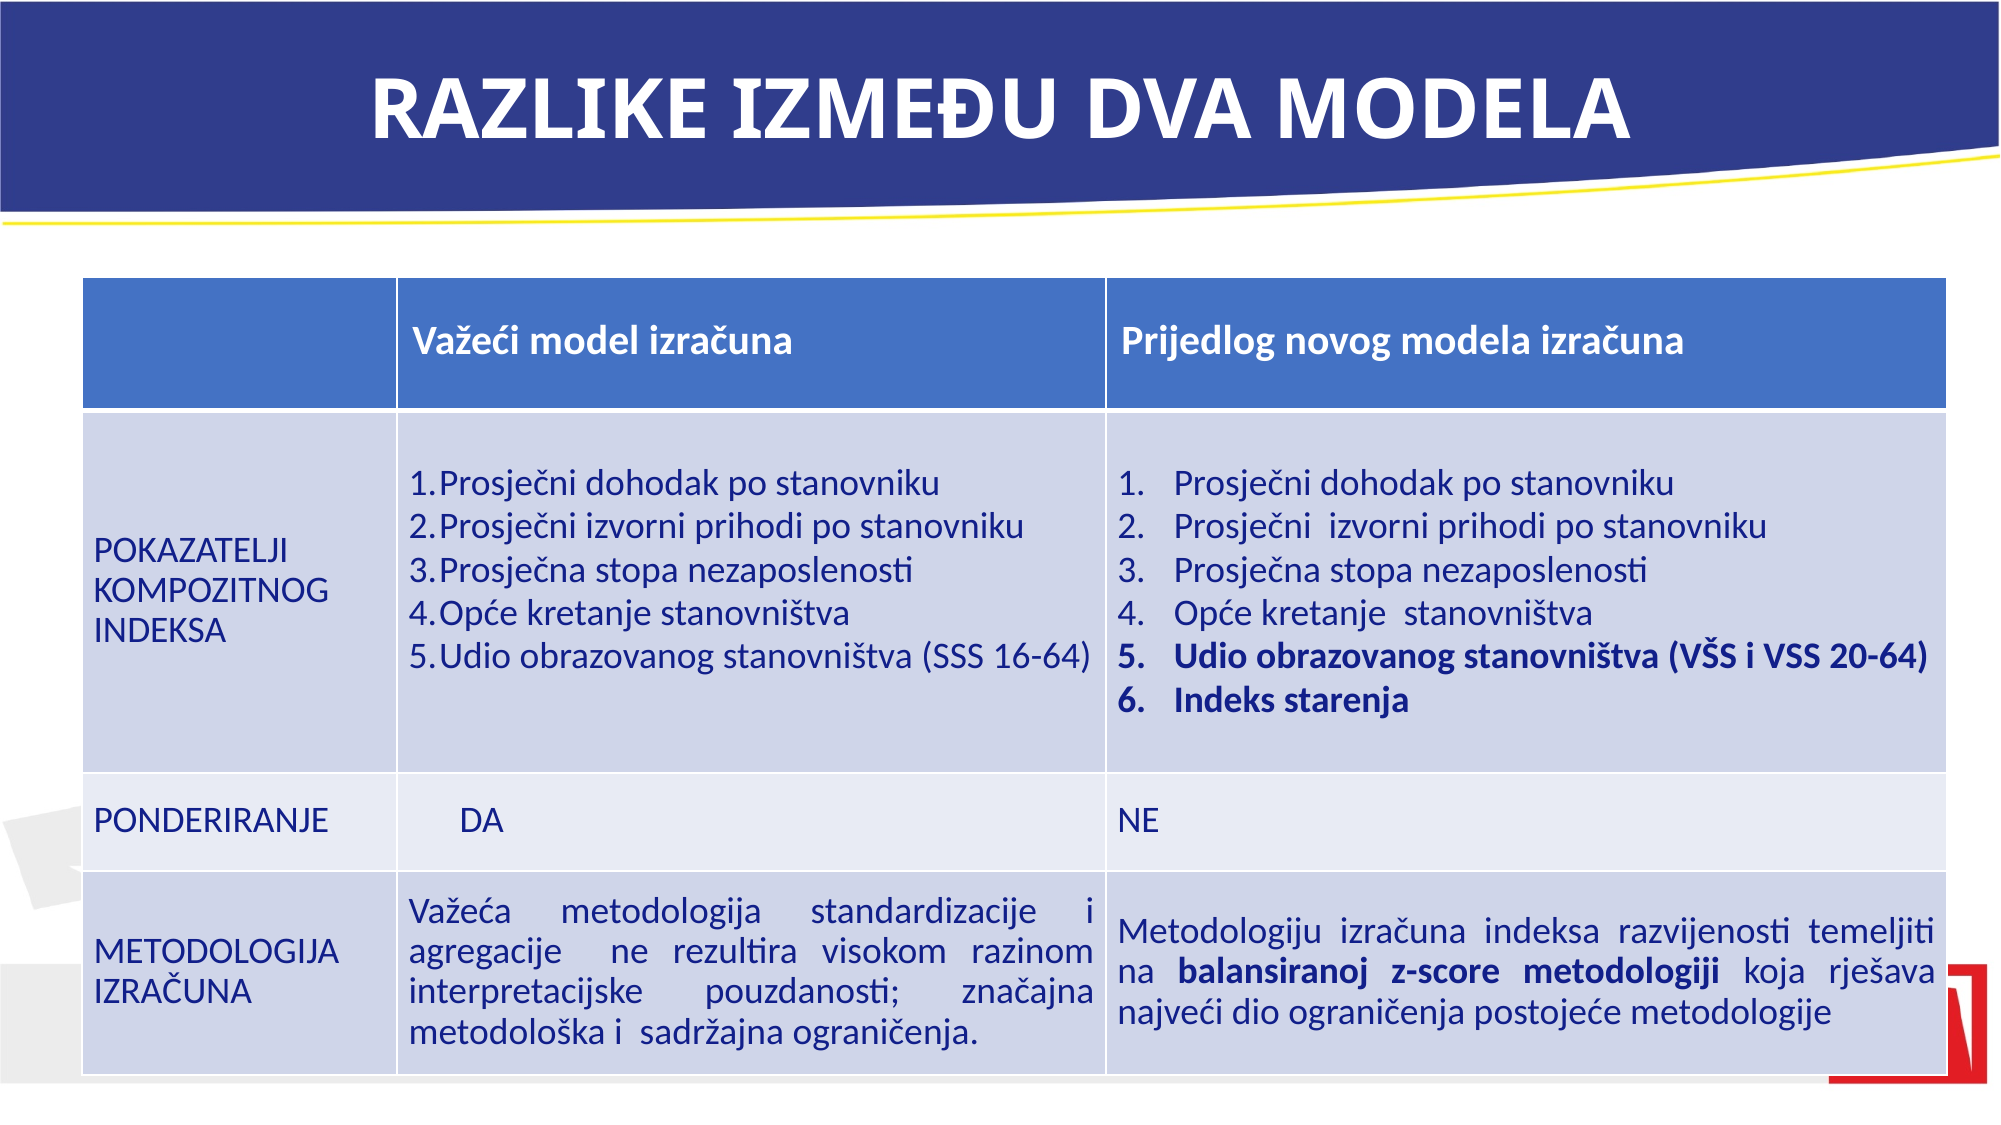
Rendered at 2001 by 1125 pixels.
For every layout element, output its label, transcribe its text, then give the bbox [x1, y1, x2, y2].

table_cell POKAZATELJI KOMPOZITNOG INDEKSA [83, 413, 396, 772]
table_cell NE [1107, 774, 1946, 870]
table_cell Prosječni dohodak po stanovniku Prosječni izvorni prihodi po stanovniku Prosječna stopa nezaposlenosti Opće kretanje stanovništva Udio obrazovanog stanovništva (SSS 16-64) [398, 413, 1105, 772]
table_header Prijedlog novog modela izračuna [1107, 278, 1946, 408]
table_cell PONDERIRANJE [83, 774, 396, 870]
table_header Važeći model izračuna [398, 278, 1105, 408]
table_cell Metodologiju izračuna indeksa razvijenosti temeljiti na balansiranoj z-score metodologiji koja rješava najveći dio ograničenja postojeće metodologije [1107, 872, 1946, 1074]
table_header [83, 278, 396, 408]
table_cell METODOLOGIJA IZRAČUNA [83, 872, 396, 1074]
title RAZLIKE IZMEĐU DVA MODELA [99, 35, 1900, 176]
table_cell Prosječni dohodak po stanovniku Prosječni izvorni prihodi po stanovniku Prosječna stopa nezaposlenosti Opće kretanje stanovništva Udio obrazovanog stanovništva (VŠS i VSS 20-64) Indeks starenja [1107, 413, 1946, 772]
table_cell Važeća metodologija standardizacije i agregacije ne rezultira visokom razinom interpretacijske pouzdanosti; značajna metodološka i sadržajna ograničenja. [398, 872, 1105, 1074]
table_cell DA [398, 774, 1105, 870]
picture [0, 0, 2001, 1125]
